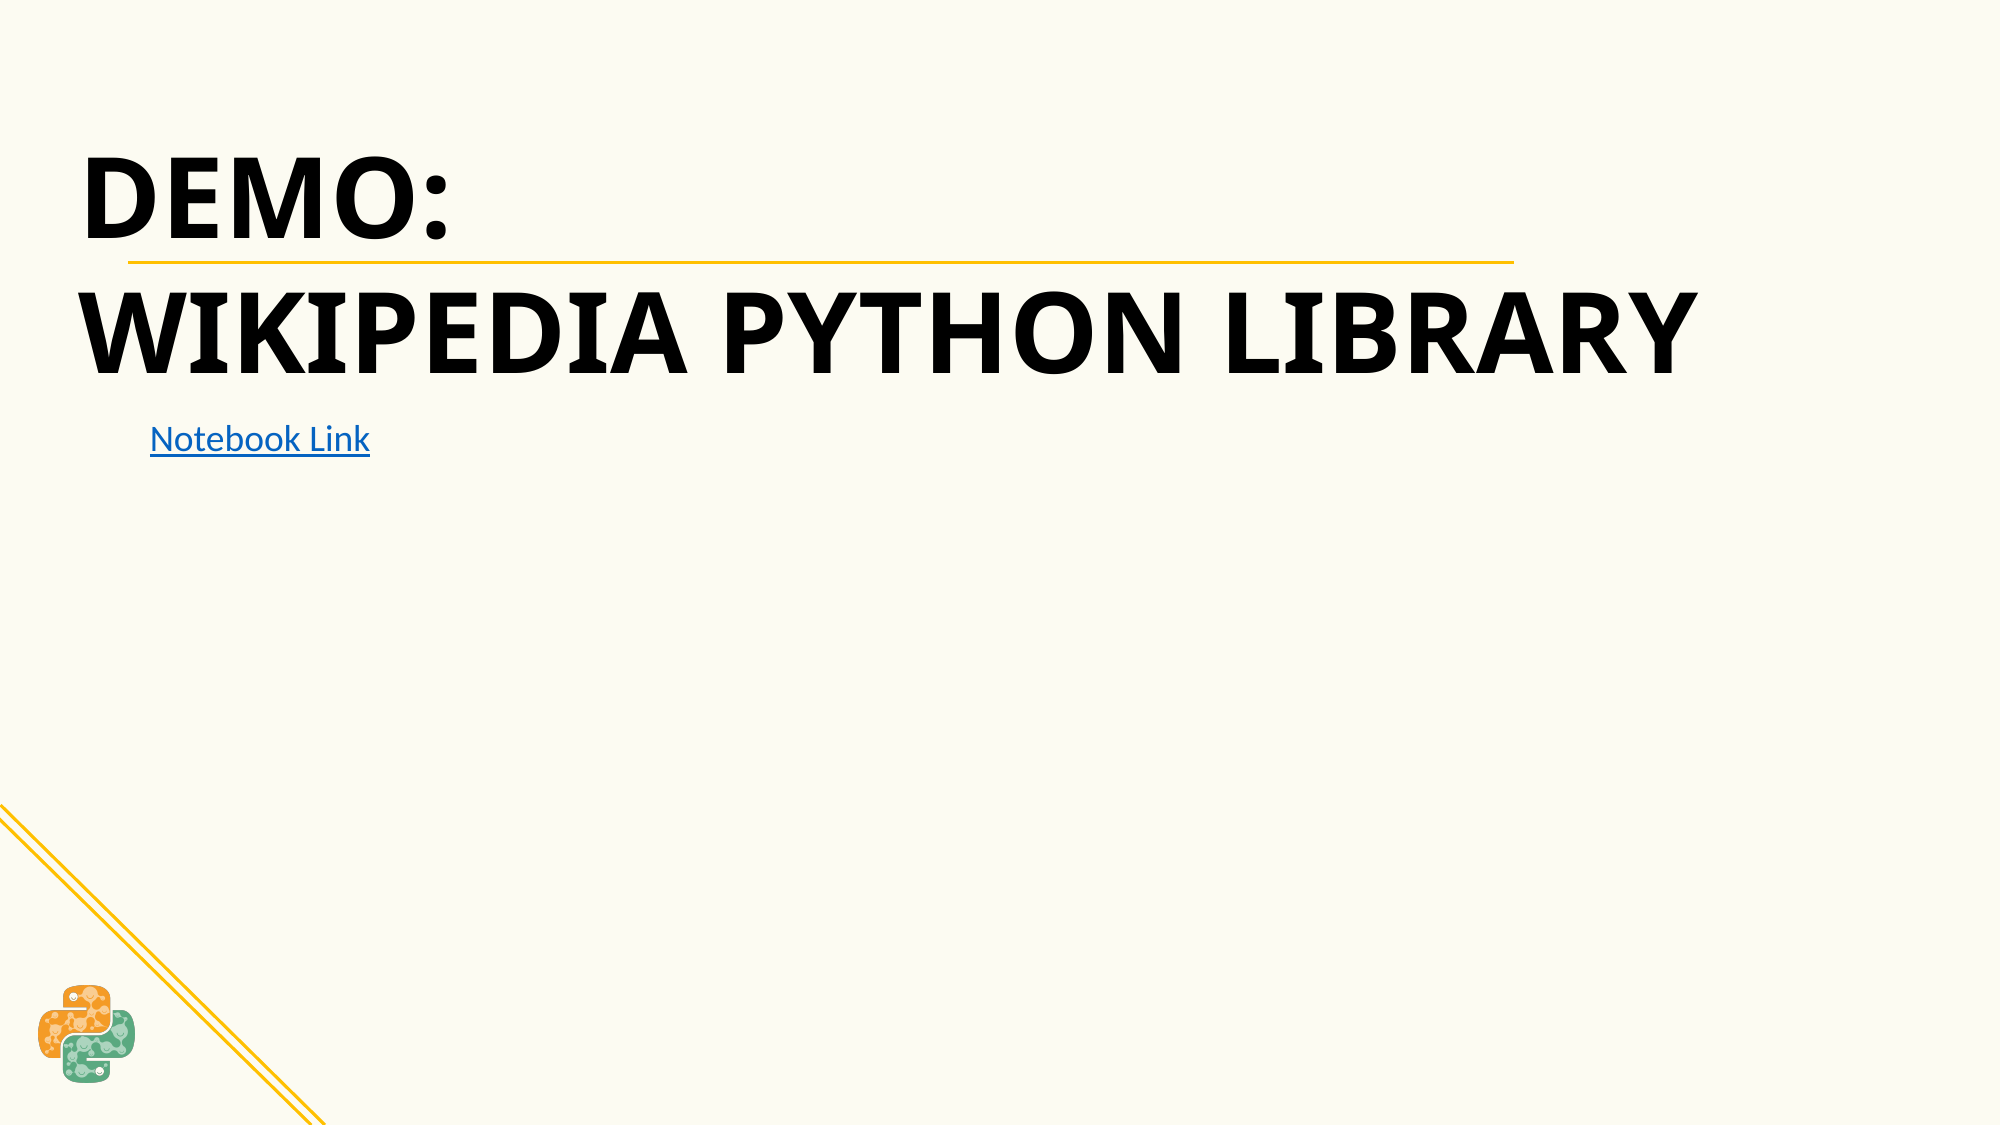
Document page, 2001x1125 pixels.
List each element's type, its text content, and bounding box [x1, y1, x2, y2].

text_box DEMO: WIKIPEDIA PYTHON LIBRARY [63, 118, 1714, 404]
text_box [0, 805, 325, 1125]
text_box Notebook Link [134, 406, 388, 467]
picture [38, 985, 135, 1083]
